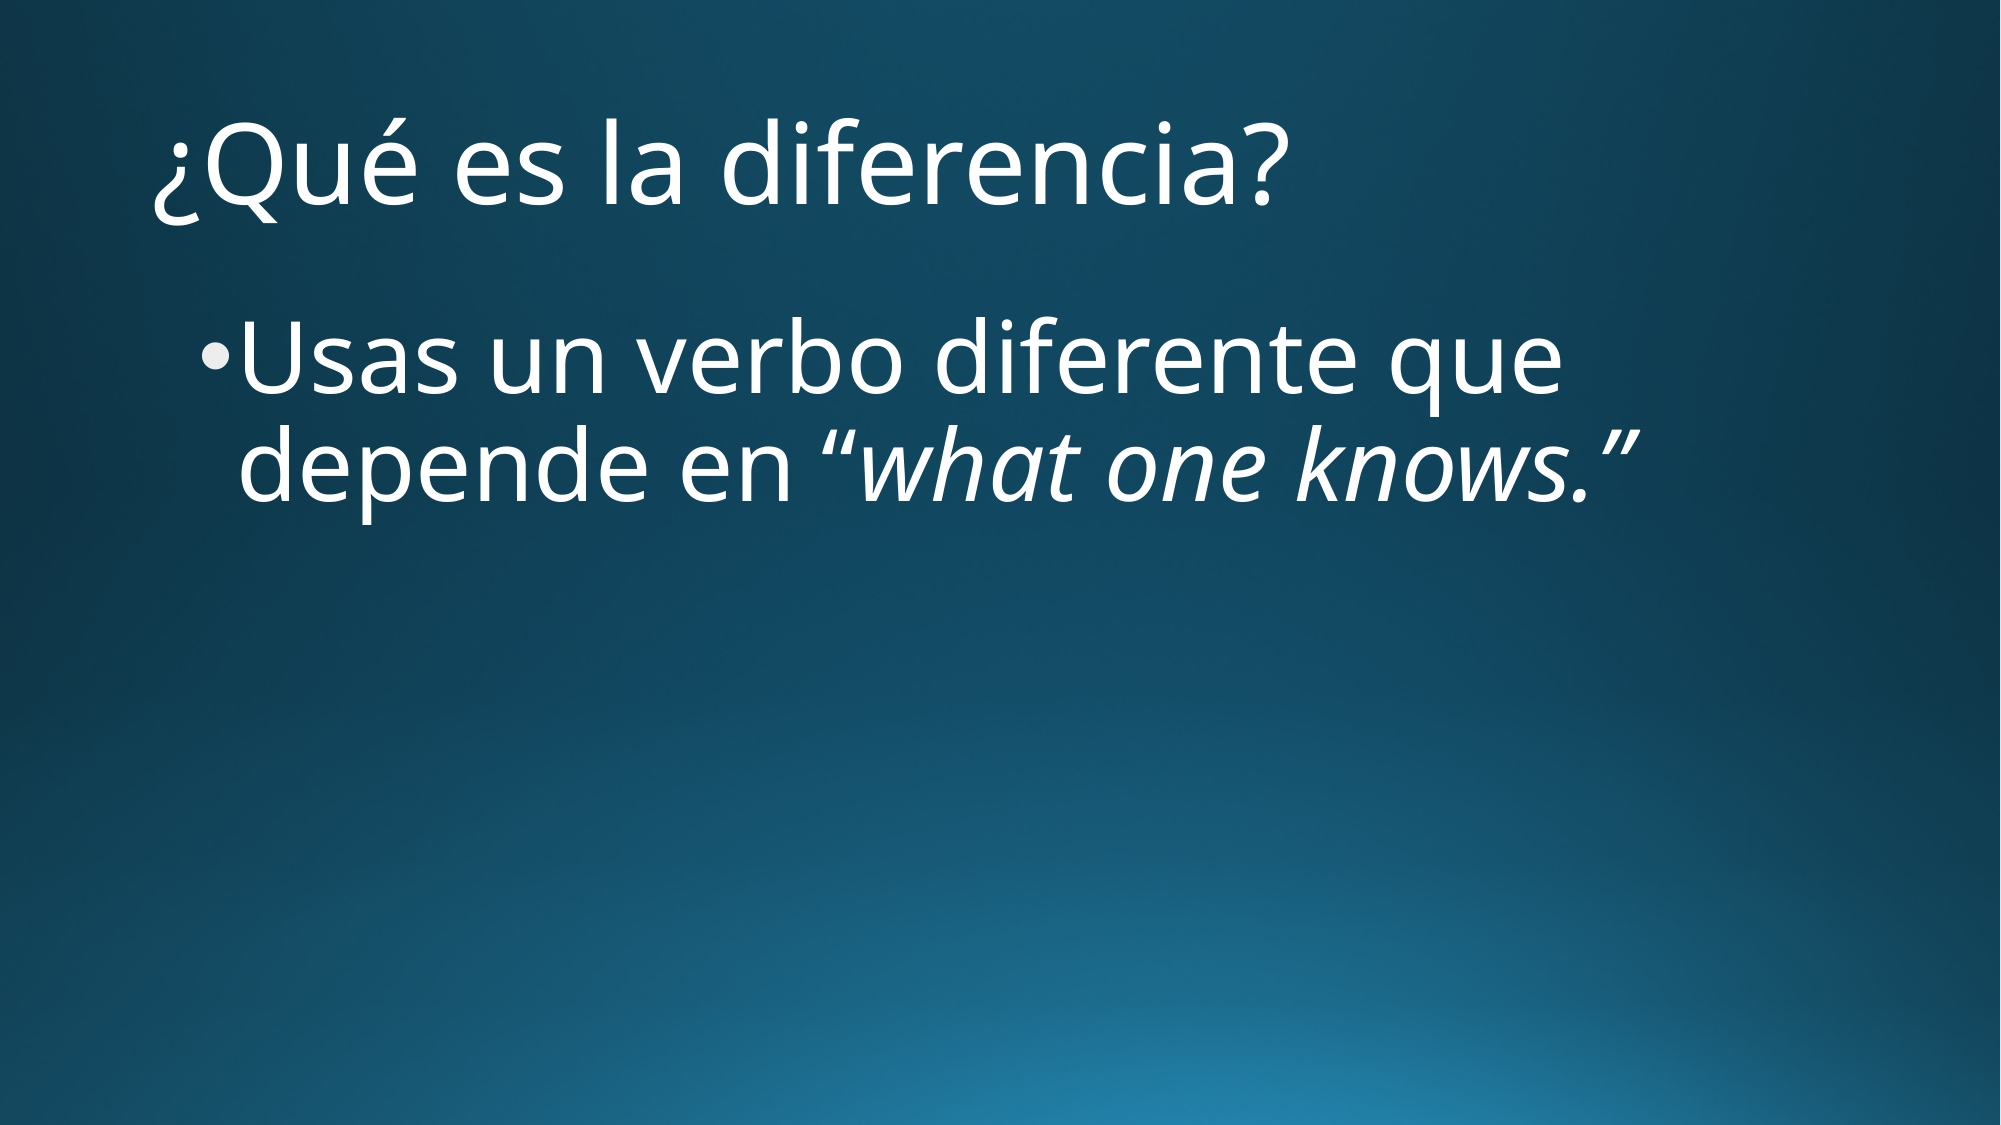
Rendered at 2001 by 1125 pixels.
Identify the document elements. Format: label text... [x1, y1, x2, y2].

title ¿Qué es la diferencia? [137, 59, 1863, 278]
picture [0, 0, 2001, 1125]
list Usas un verbo diferente que depende en “what one knows.” [183, 299, 1863, 1014]
